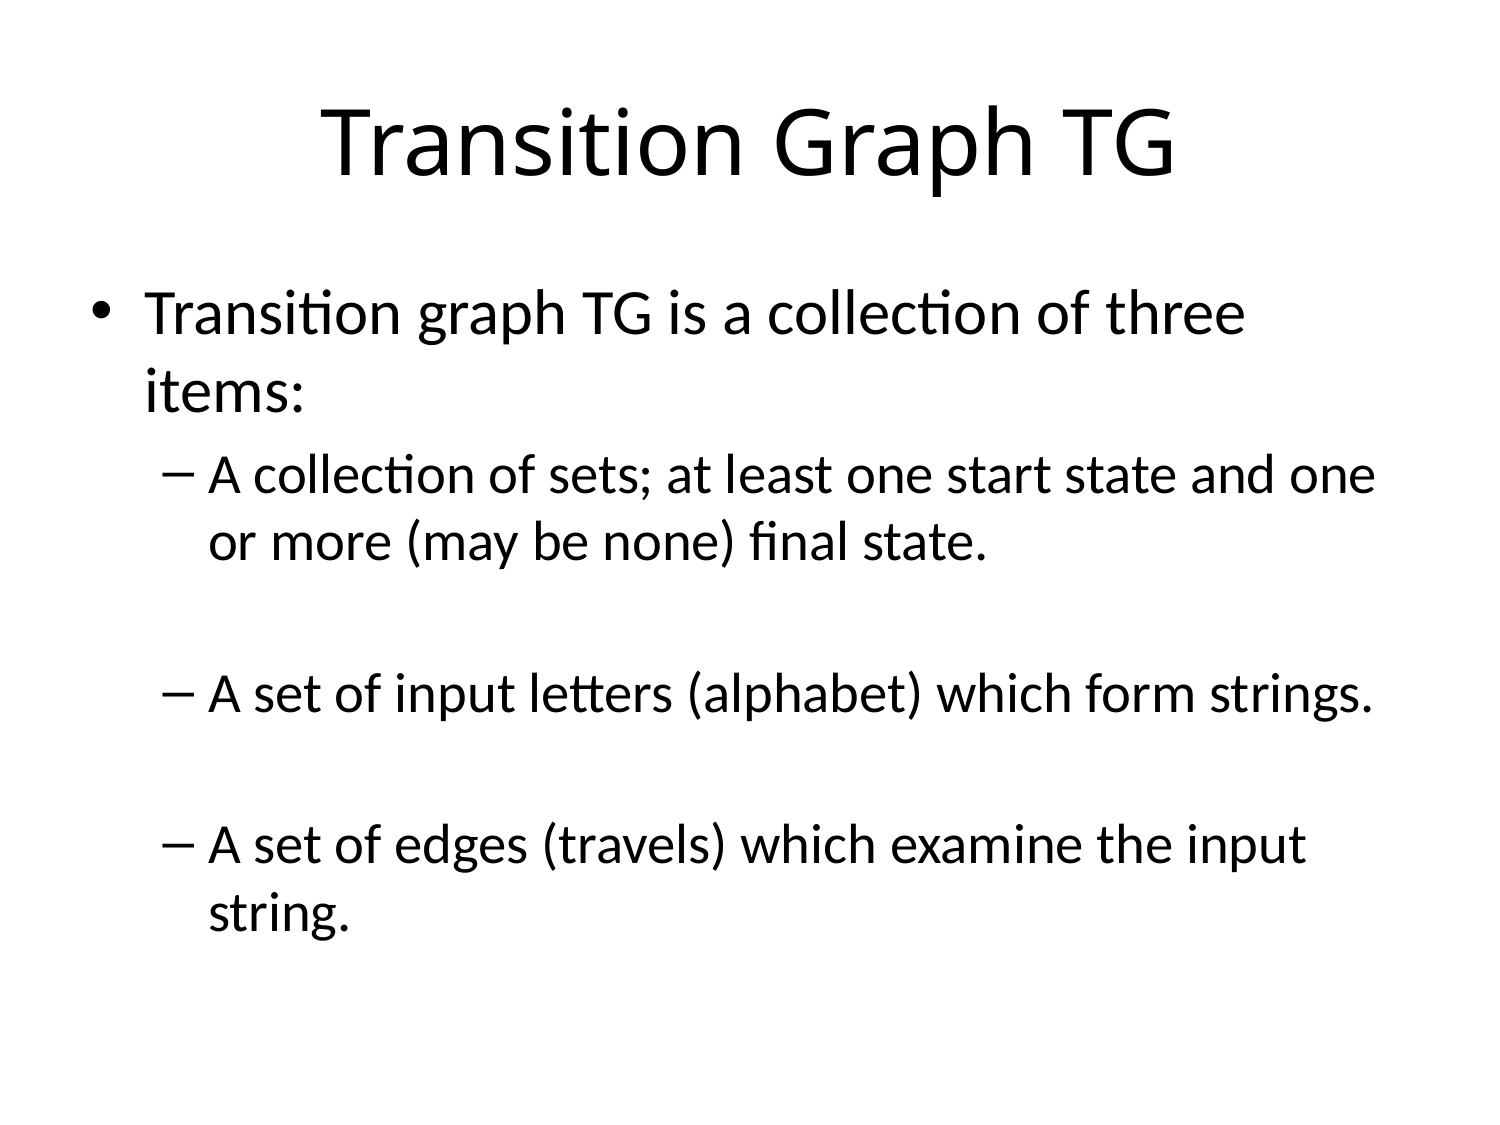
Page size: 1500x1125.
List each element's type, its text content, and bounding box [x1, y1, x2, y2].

list Transition graph TG is a collection of three items: A collection of sets; at least one start state and one or more (may be none) final state. A set of input letters (alphabet) which form strings. A set of edges (travels) which examine the input string. [75, 262, 1425, 1005]
title Transition Graph TG­ [75, 45, 1425, 233]
